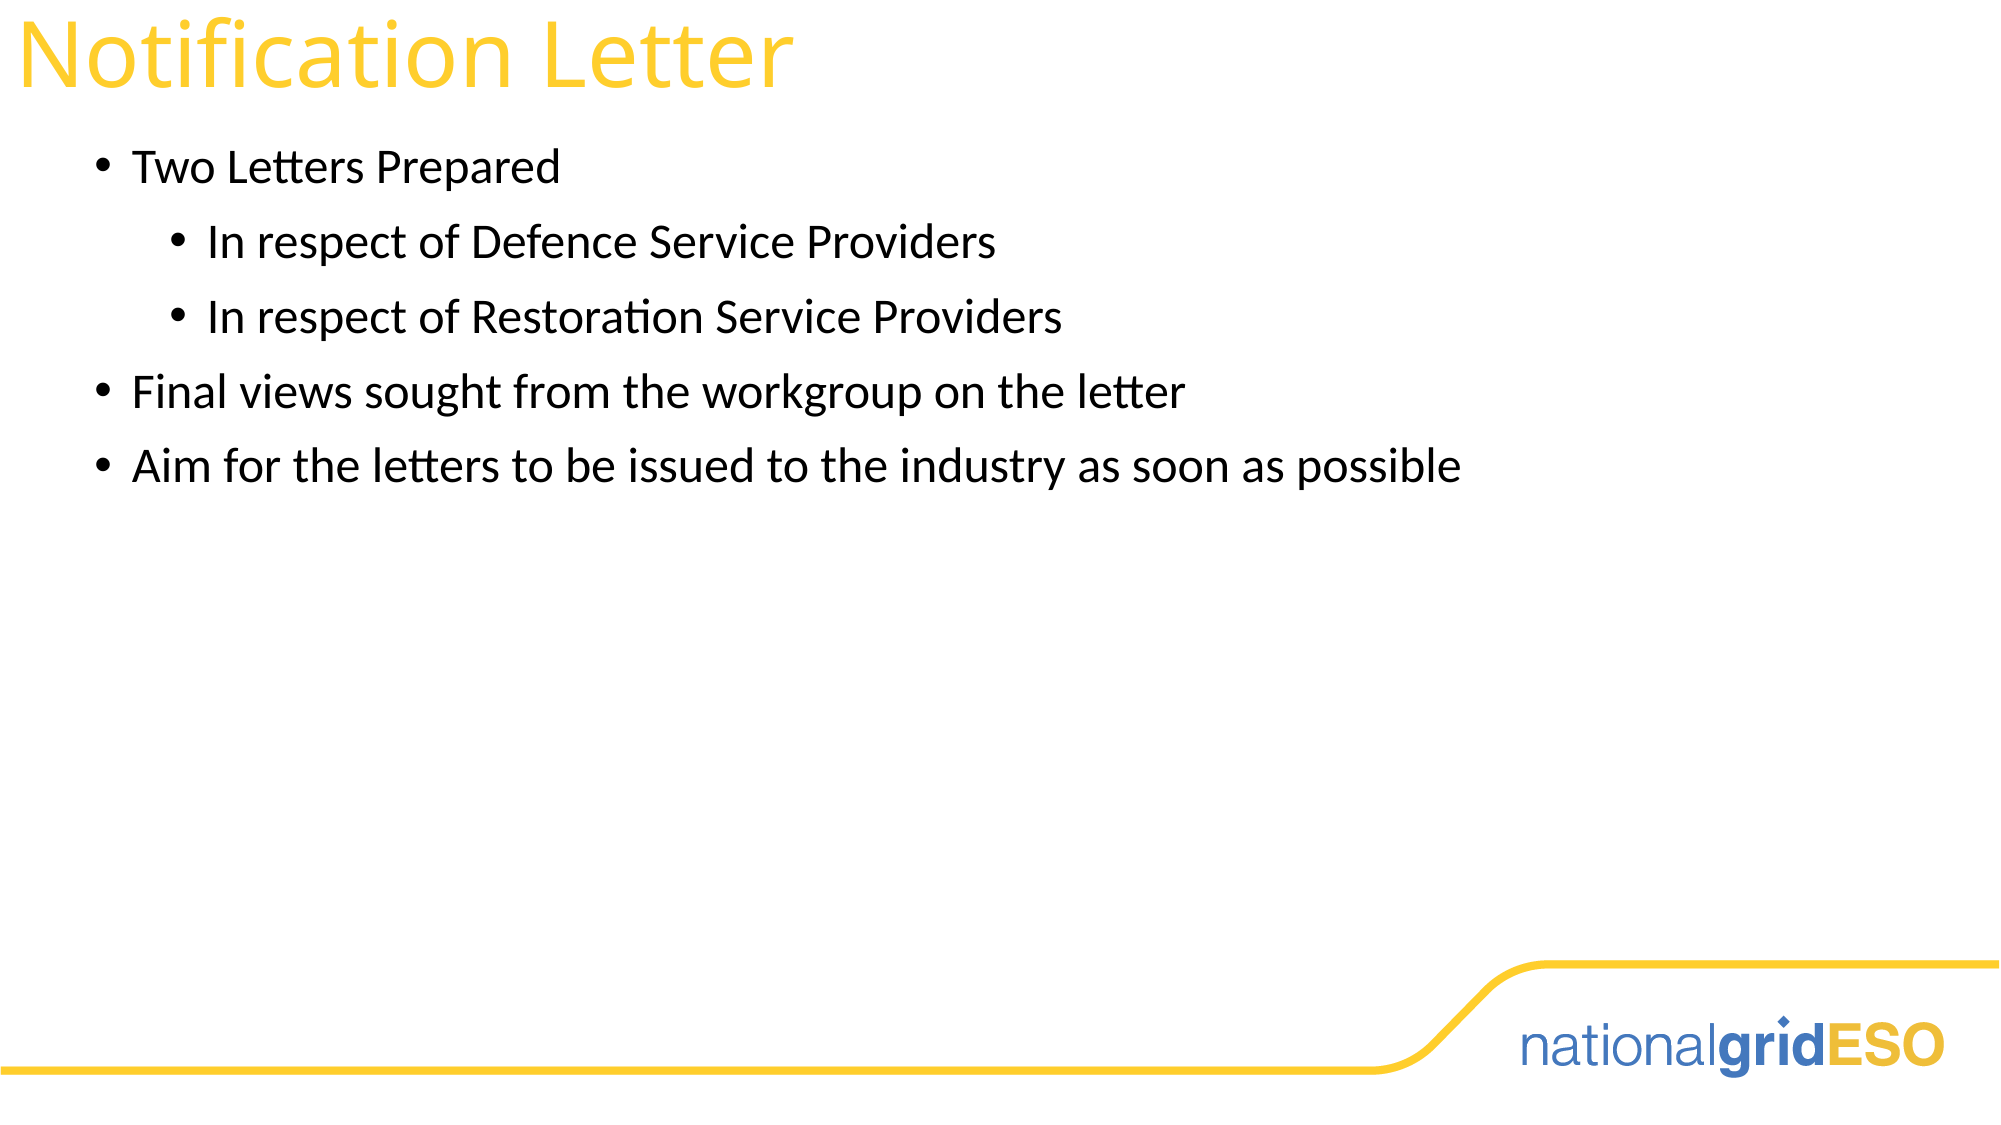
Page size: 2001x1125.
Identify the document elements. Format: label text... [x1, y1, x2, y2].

text_box Two Letters Prepared In respect of Defence Service Providers In respect of Restoration Service Providers Final views sought from the workgroup on the letter Aim for the letters to be issued to the industry as soon as possible [79, 133, 1833, 502]
picture [0, 954, 2000, 1125]
title Notification Letter [0, 0, 1753, 213]
